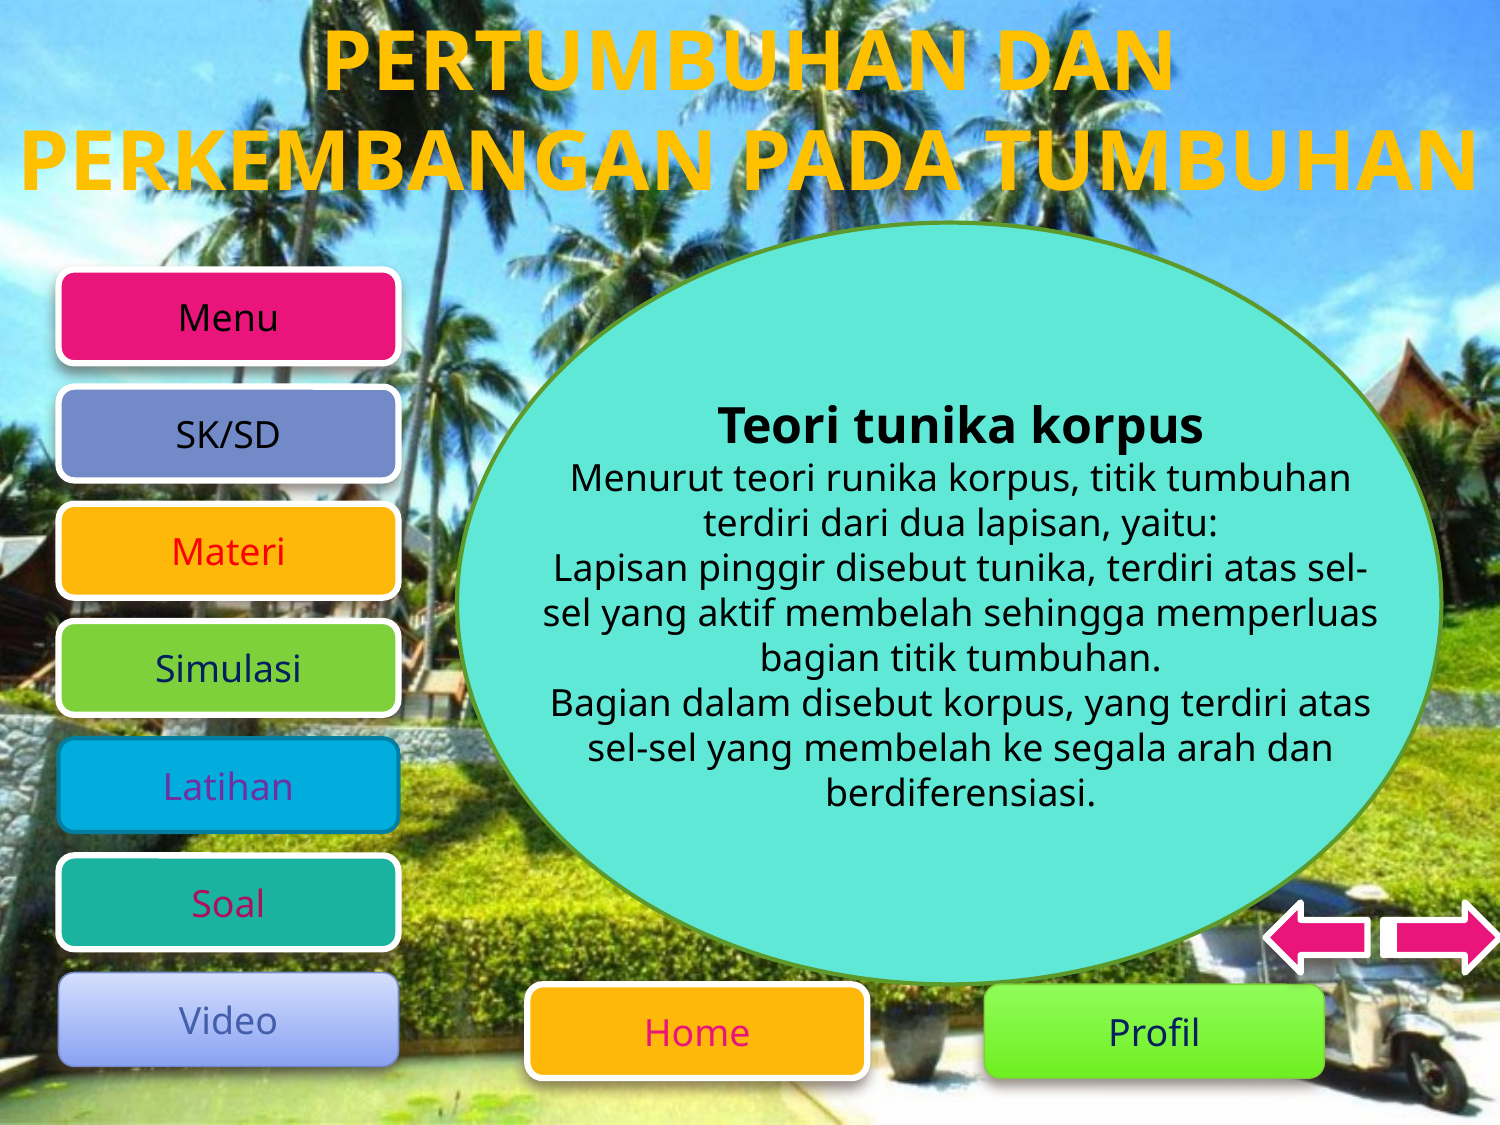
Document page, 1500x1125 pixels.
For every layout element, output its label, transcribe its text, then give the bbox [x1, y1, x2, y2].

text_box [1262, 899, 1371, 976]
text_box Teori tunika korpus Menurut teori runika korpus, titik tumbuhan terdiri dari dua lapisan, yaitu: Lapisan pinggir disebut tunika, terdiri atas sel-sel yang aktif membelah sehingga memperluas bagian titik tumbuhan. Bagian dalam disebut korpus, yang terdiri atas sel-sel yang membelah ke segala arah dan berdiferensiasi. [527, 386, 1395, 822]
picture [0, 0, 1500, 1125]
text_box [1380, 899, 1500, 976]
